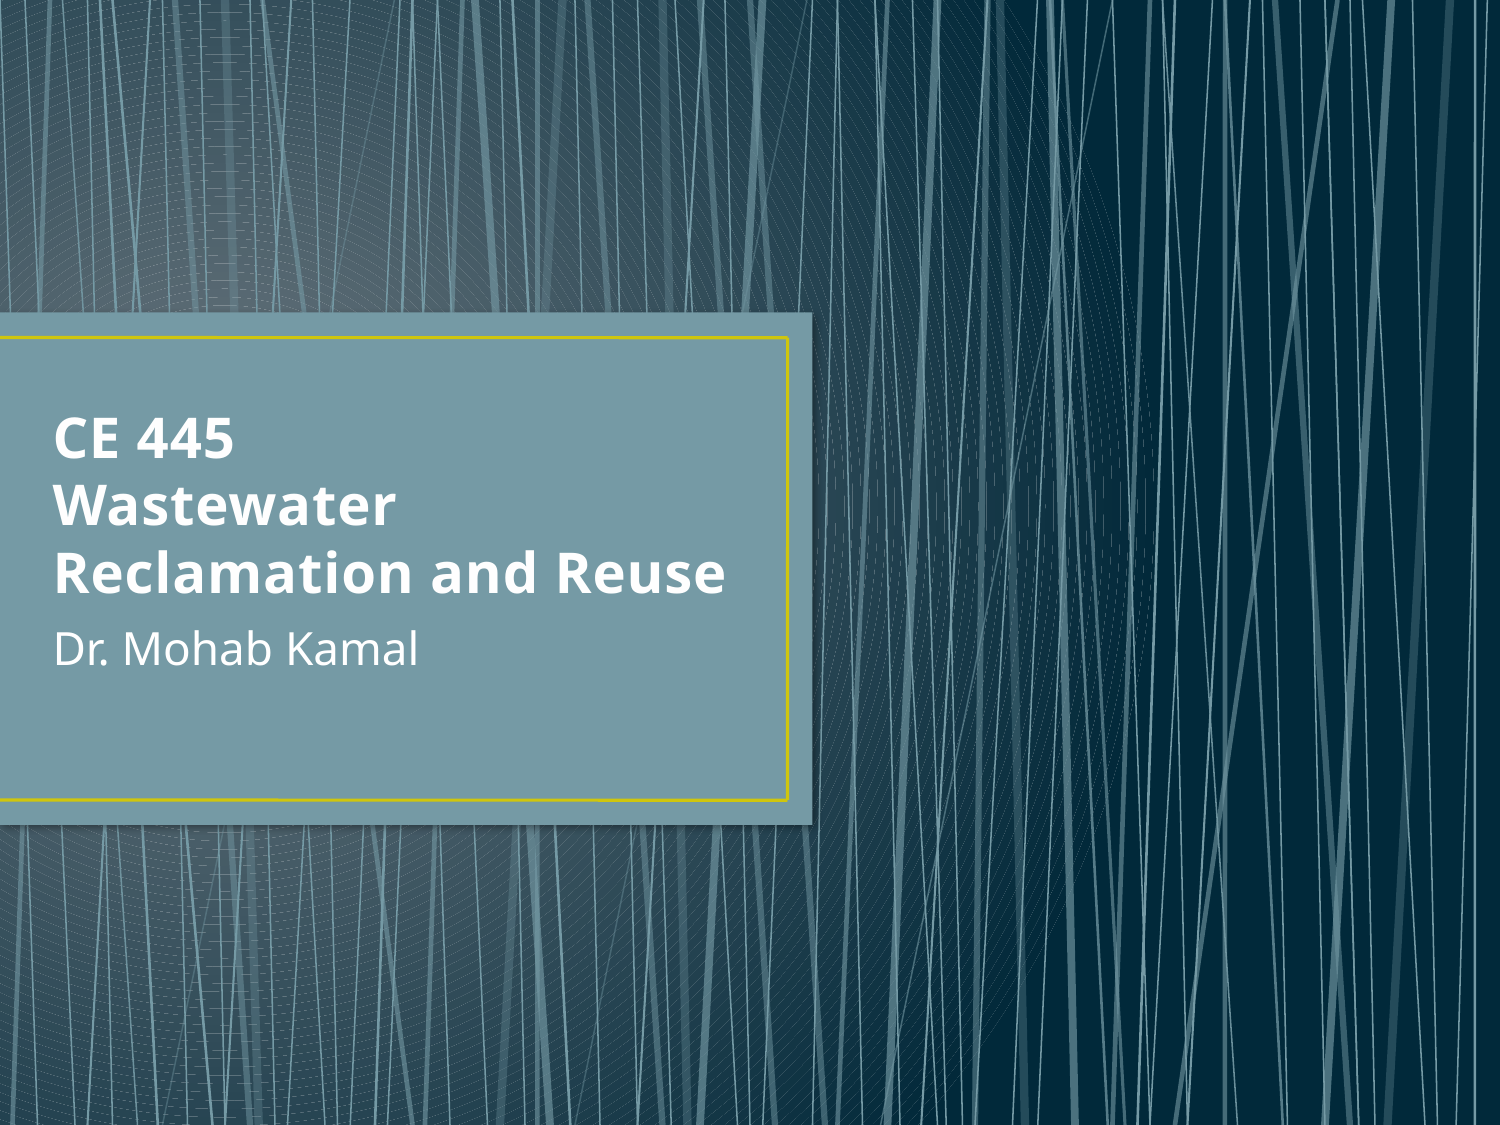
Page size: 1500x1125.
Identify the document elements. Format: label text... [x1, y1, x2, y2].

title CE 445 Wastewater Reclamation and Reuse [37, 349, 763, 612]
subtitle Dr. Mohab Kamal [37, 612, 763, 788]
